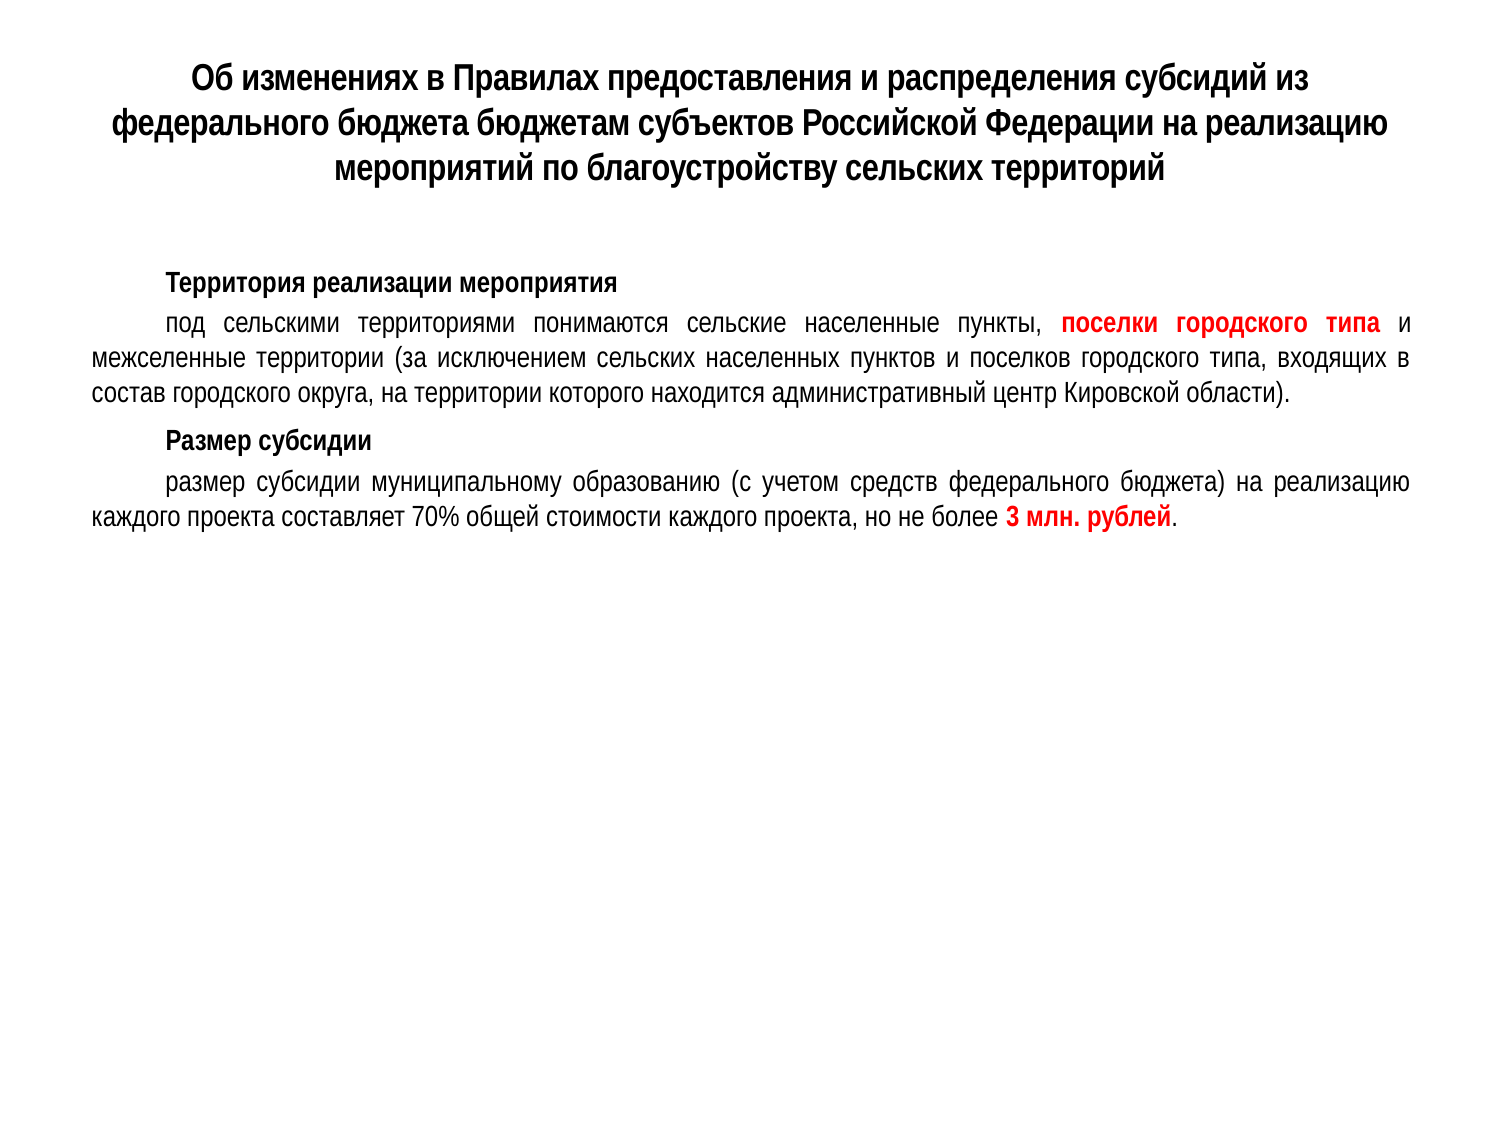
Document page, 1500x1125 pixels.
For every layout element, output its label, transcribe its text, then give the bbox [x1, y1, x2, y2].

title Об изменениях в Правилах предоставления и распределения субсидий из федерального бюджета бюджетам субъектов Российской Федерации на реализацию мероприятий по благоустройству сельских территорий [75, 45, 1425, 197]
list Территория реализации мероприятия под сельскими территориями понимаются сельские населенные пункты, поселки городского типа и межселенные территории (за исключением сельских населенных пунктов и поселков городского типа, входящих в состав городского округа, на территории которого находится административный центр Кировской области). Размер субсидии размер субсидии муниципальному образованию (с учетом средств федерального бюджета) на реализацию каждого проекта составляет 70% общей стоимости каждого проекта, но не более 3 млн. рублей. [76, 255, 1427, 646]
